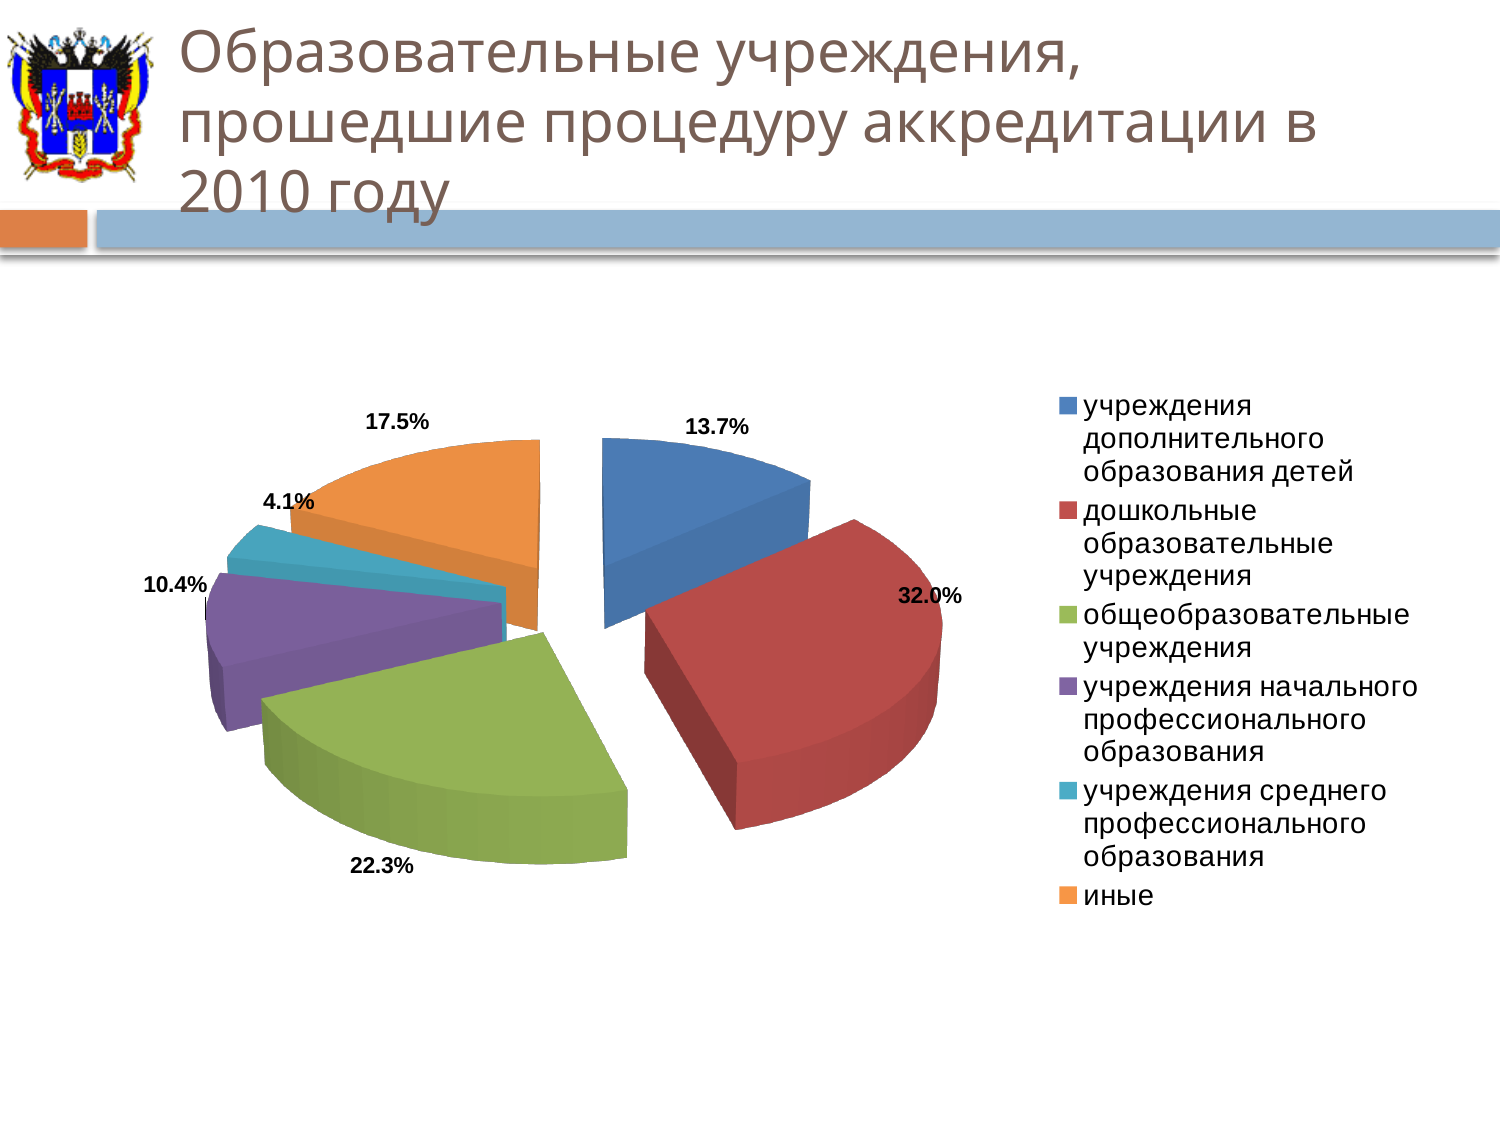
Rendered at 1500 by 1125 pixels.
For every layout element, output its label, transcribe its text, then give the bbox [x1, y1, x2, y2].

title Образовательные учреждения, прошедшие процедуру аккредитации в 2010 году [164, 37, 1438, 200]
chart [93, 327, 1442, 973]
picture [0, 23, 160, 184]
